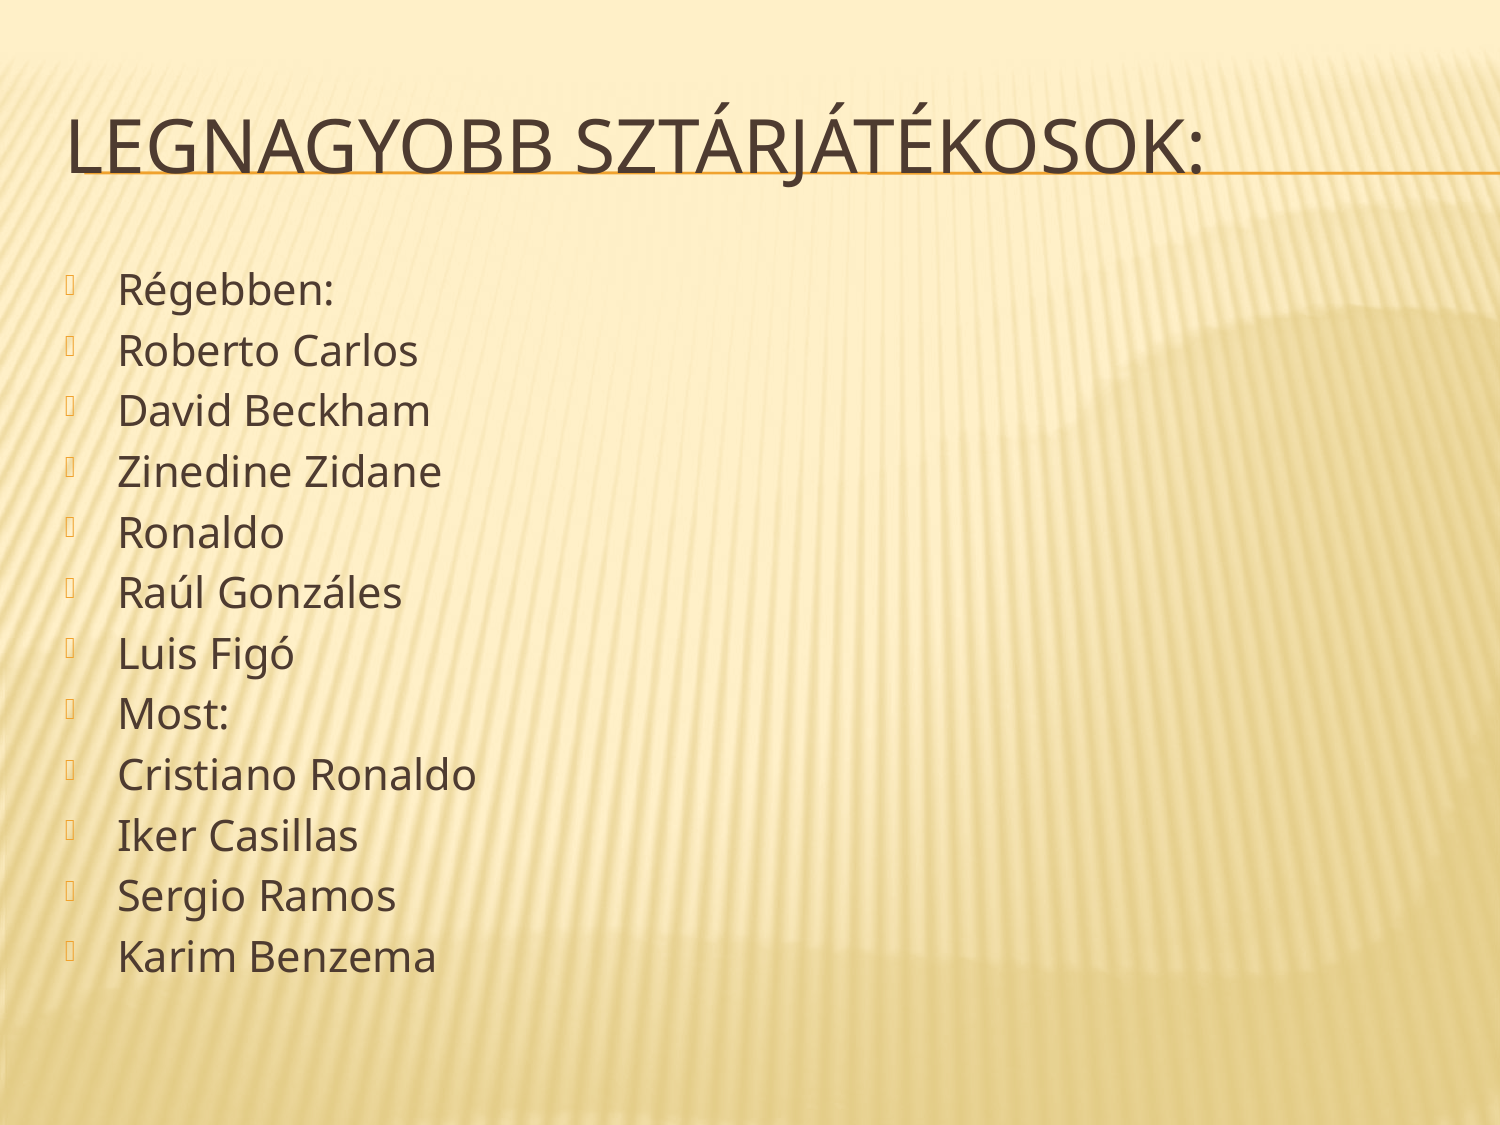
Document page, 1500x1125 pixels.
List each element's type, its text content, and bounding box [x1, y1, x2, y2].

list Régebben: Roberto Carlos David Beckham Zinedine Zidane Ronaldo Raúl Gonzáles Luis Figó Most: Cristiano Ronaldo Iker Casillas Sergio Ramos Karim Benzema [50, 254, 1475, 998]
title Legnagyobb sztárjátékosok: [50, 75, 1475, 213]
